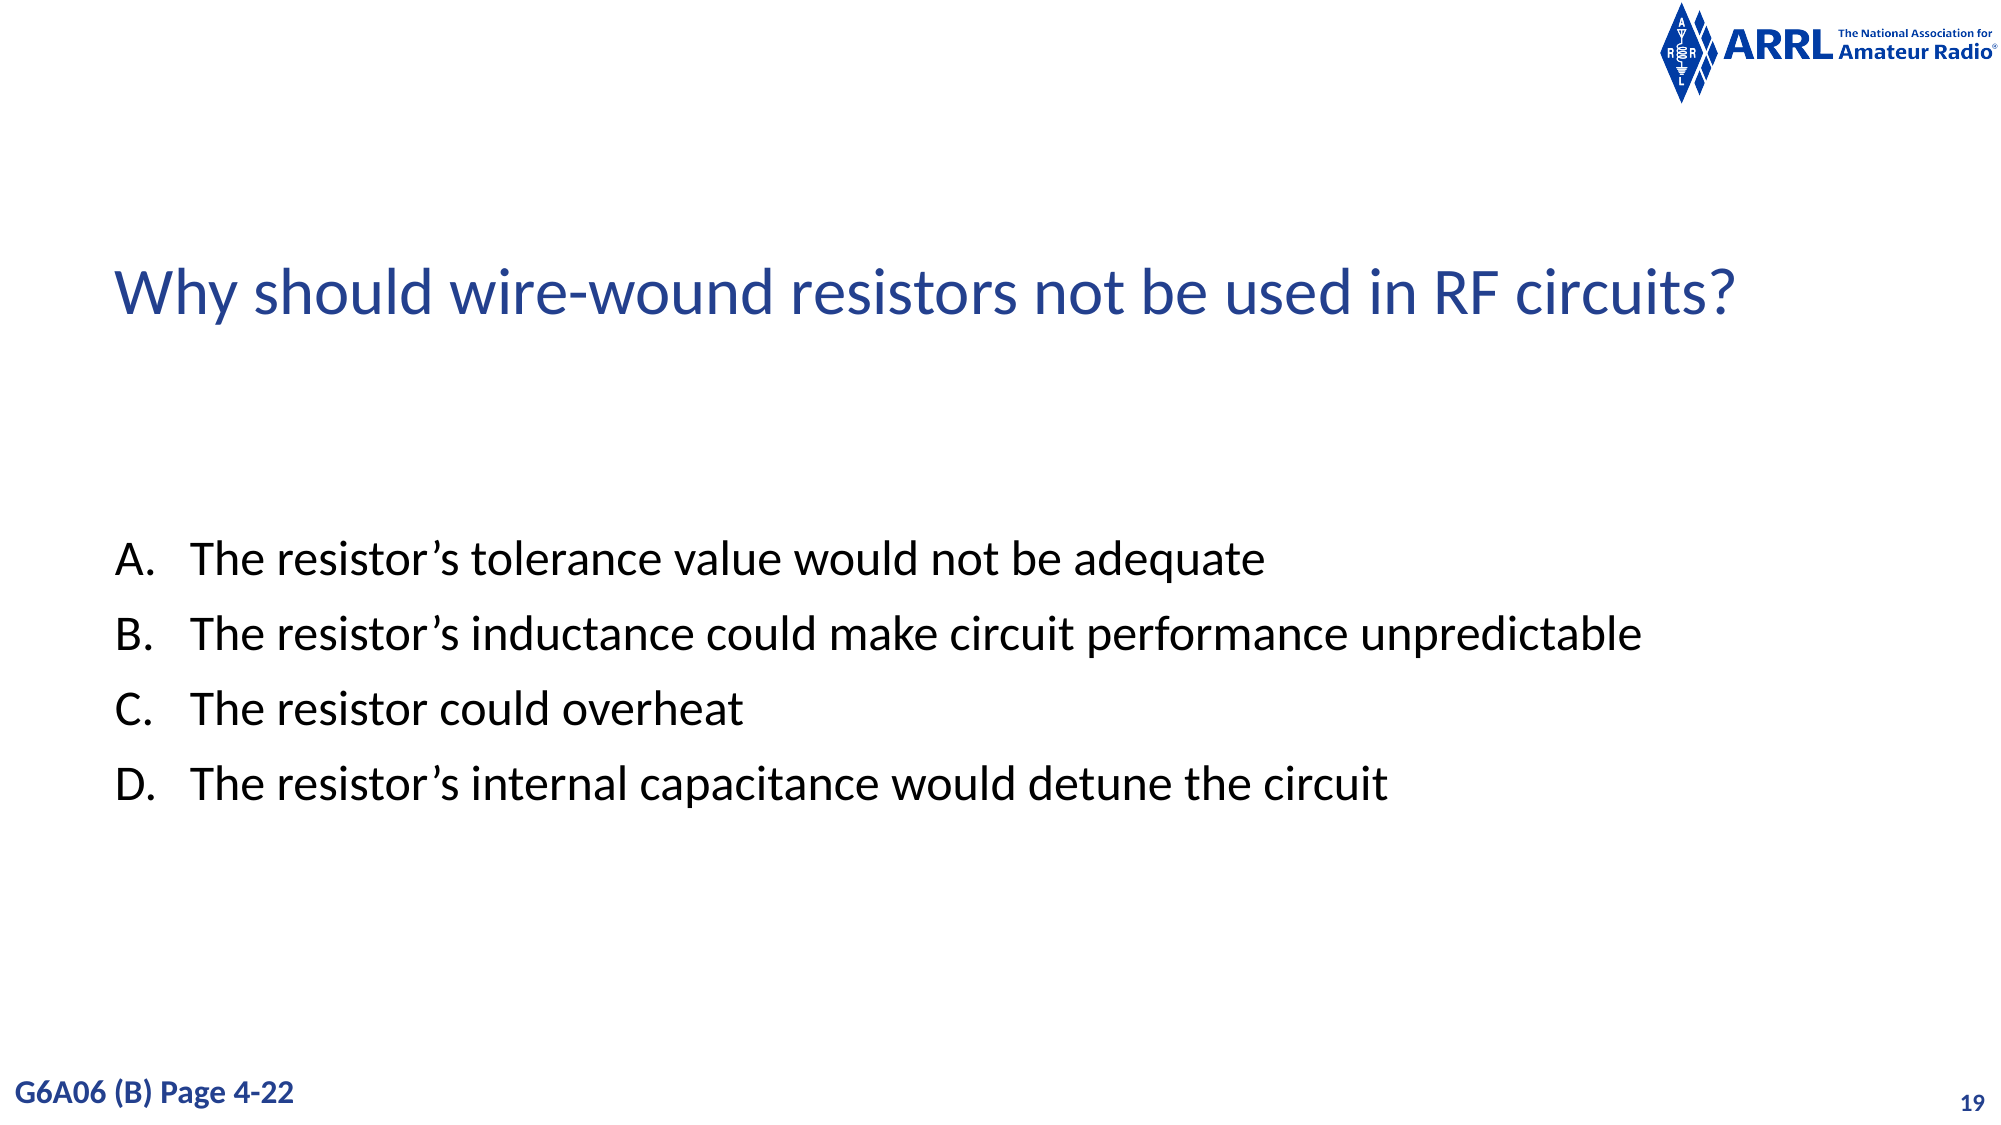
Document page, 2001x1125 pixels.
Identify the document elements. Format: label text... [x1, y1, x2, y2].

text_box 19 [1899, 1079, 2000, 1125]
text_box G6A06 (B) Page 4-22 [0, 1062, 1313, 1118]
title Why should wire-wound resistors not be used in RF circuits? [99, 249, 1900, 388]
list The resistor’s tolerance value would not be adequate The resistor’s inductance could make circuit performance unpredictable The resistor could overheat The resistor’s internal capacitance would detune the circuit [99, 525, 1900, 1005]
picture [1658, 0, 1999, 106]
